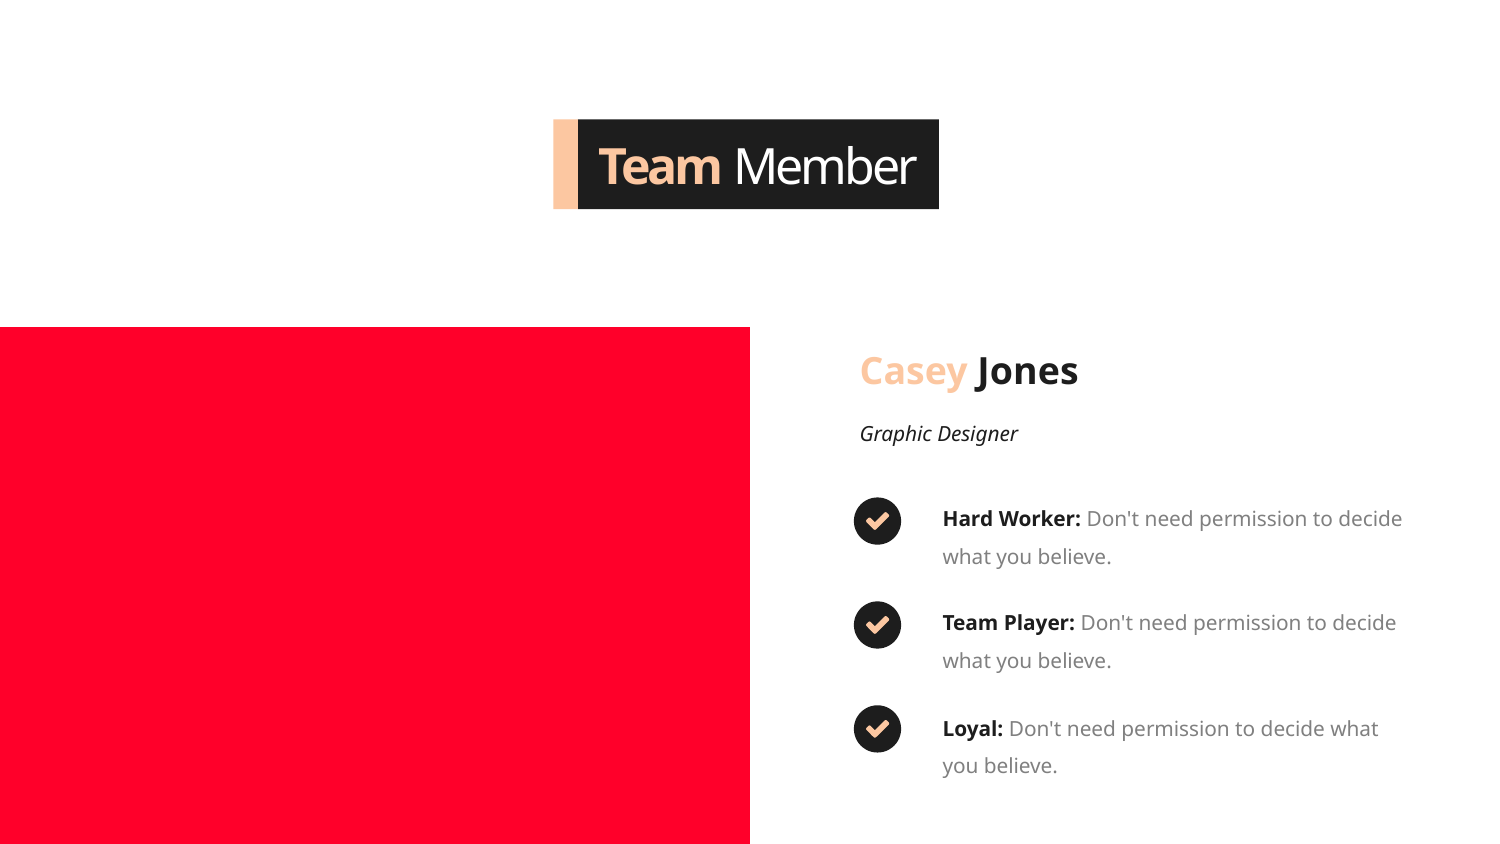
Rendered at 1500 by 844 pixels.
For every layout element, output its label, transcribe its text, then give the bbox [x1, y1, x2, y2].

text_box [851, 599, 904, 651]
text_box Team Player: Don't need permission to decide what you believe. [927, 590, 1421, 680]
text_box Hard Worker: Don't need permission to decide what you believe. [927, 486, 1421, 576]
text_box Graphic Designer [844, 411, 1166, 470]
text_box [866, 616, 890, 634]
text_box Loyal: Don't need permission to decide what you believe. [927, 695, 1421, 786]
text_box [551, 117, 580, 211]
text_box [866, 720, 890, 738]
text_box [851, 703, 904, 755]
picture [0, 327, 751, 844]
text_box Casey Jones [844, 336, 1119, 403]
text_box [866, 512, 890, 530]
text_box Team Member [580, 119, 939, 210]
text_box [851, 495, 904, 547]
